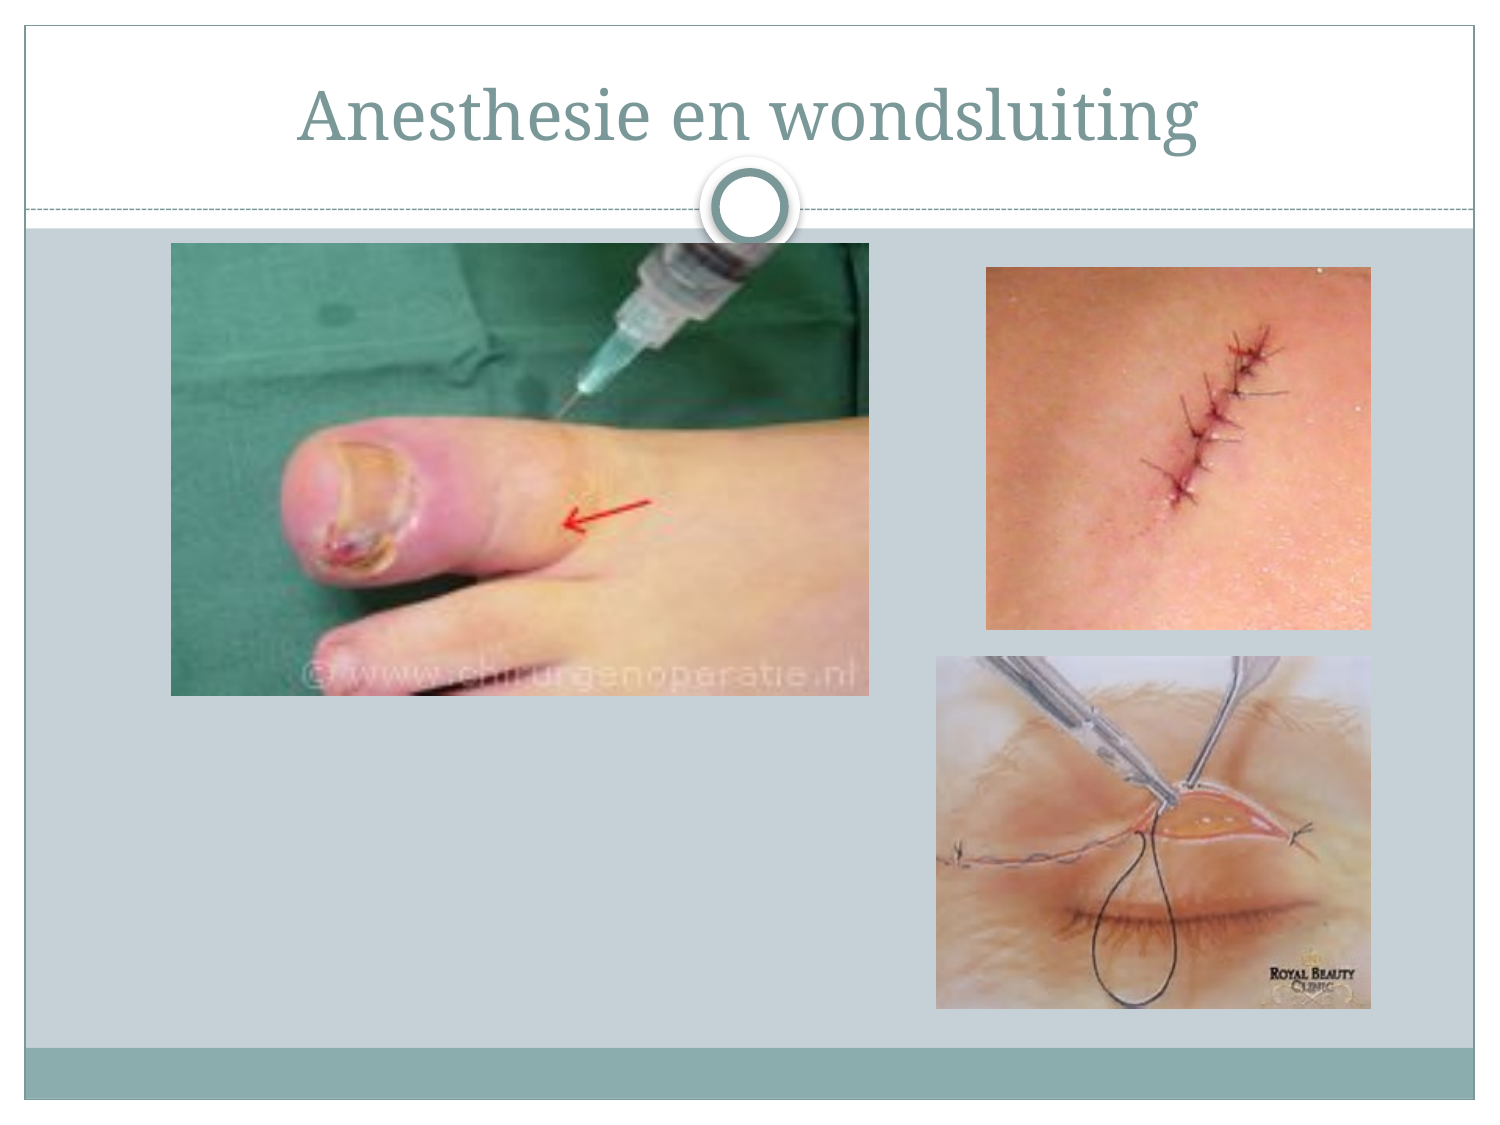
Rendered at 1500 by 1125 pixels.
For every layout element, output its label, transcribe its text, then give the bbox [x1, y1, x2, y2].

picture [935, 656, 1371, 1009]
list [985, 266, 1371, 630]
picture [170, 243, 869, 696]
title Anesthesie en wondsluiting [49, 37, 1450, 162]
